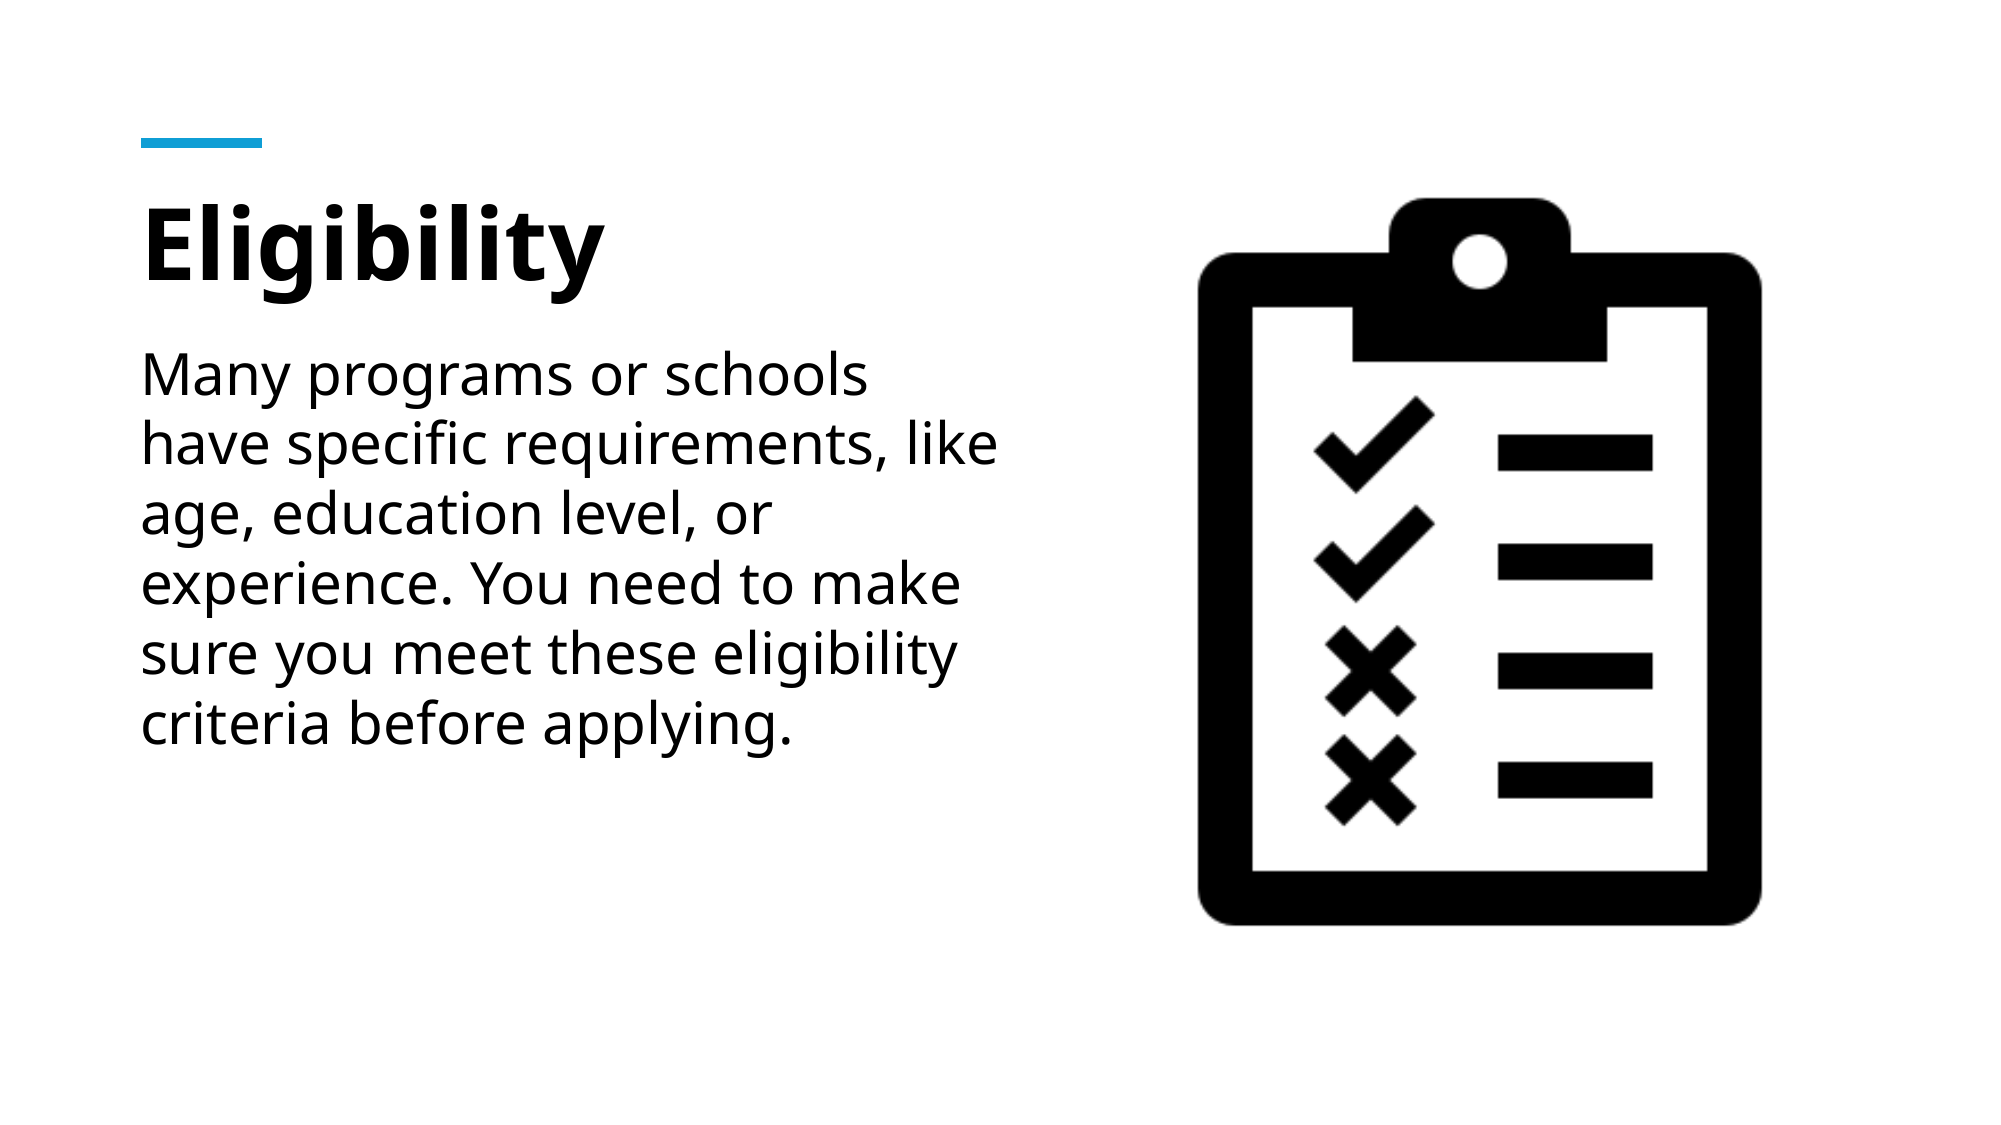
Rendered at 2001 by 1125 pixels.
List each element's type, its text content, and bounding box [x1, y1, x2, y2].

title Eligibility [124, 186, 1043, 330]
picture [1043, 125, 1917, 1000]
list Many programs or schools have specific requirements, like age, education level, or experience. You need to make sure you meet these eligibility criteria before applying. [124, 329, 1029, 1091]
